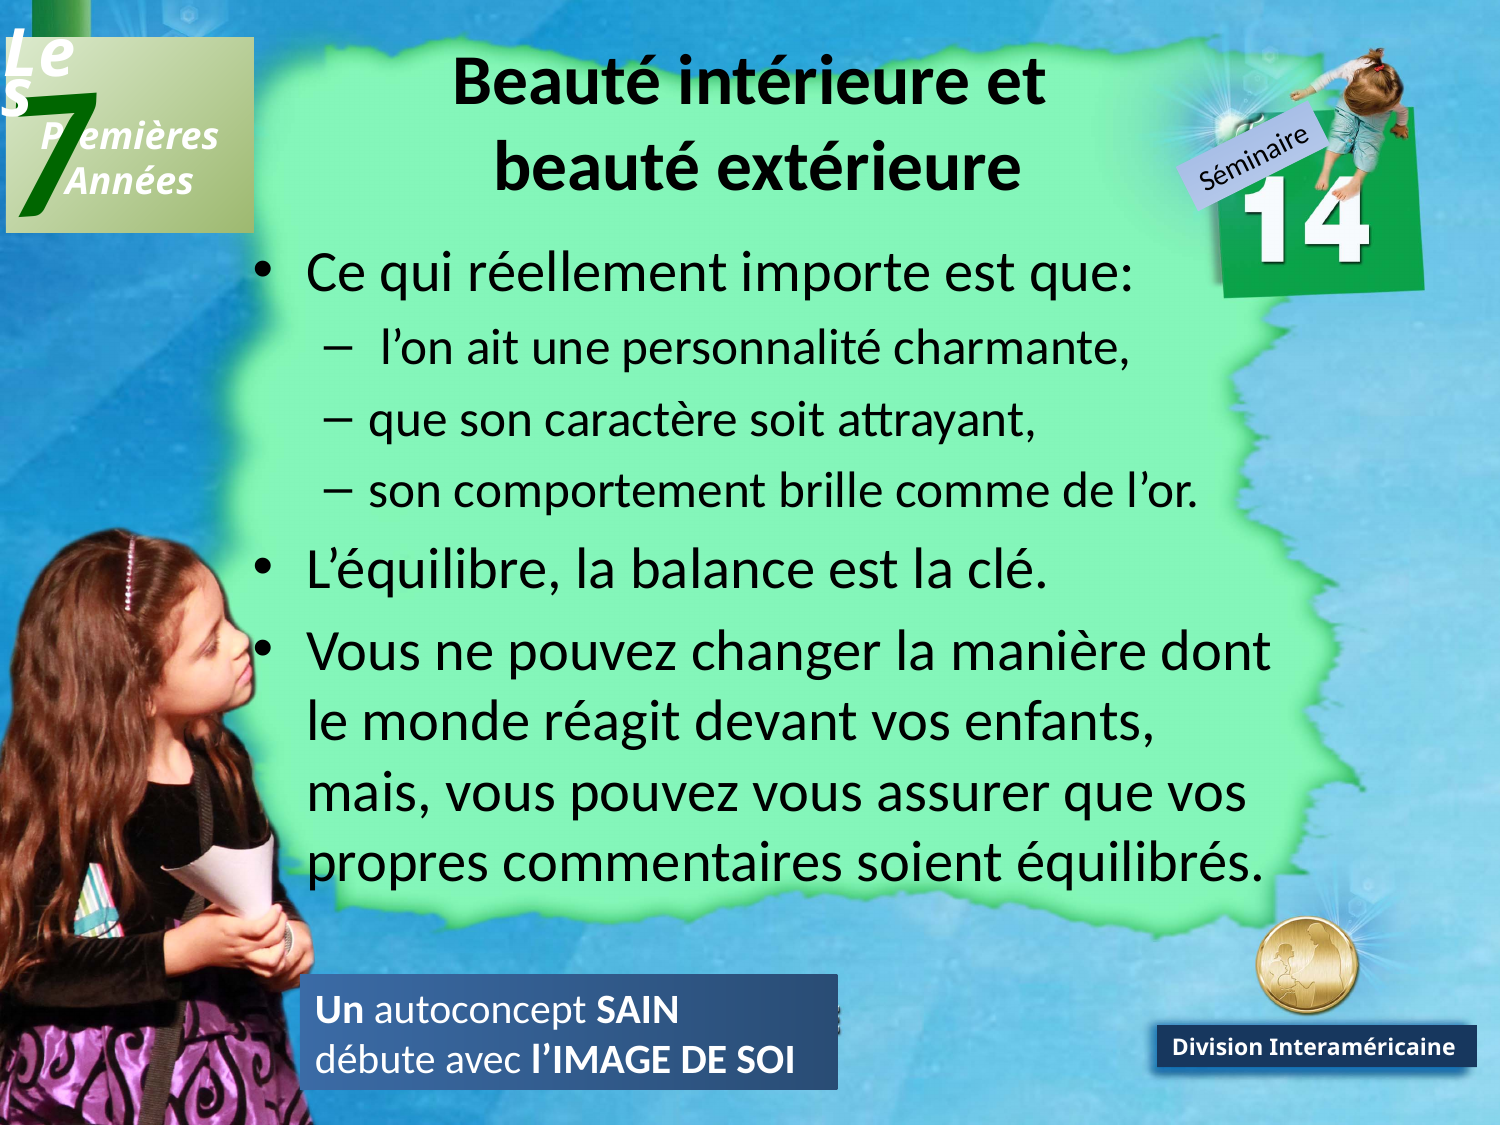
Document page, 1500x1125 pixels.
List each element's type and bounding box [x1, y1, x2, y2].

text_box [0, 24, 255, 263]
picture [0, 0, 1500, 1125]
